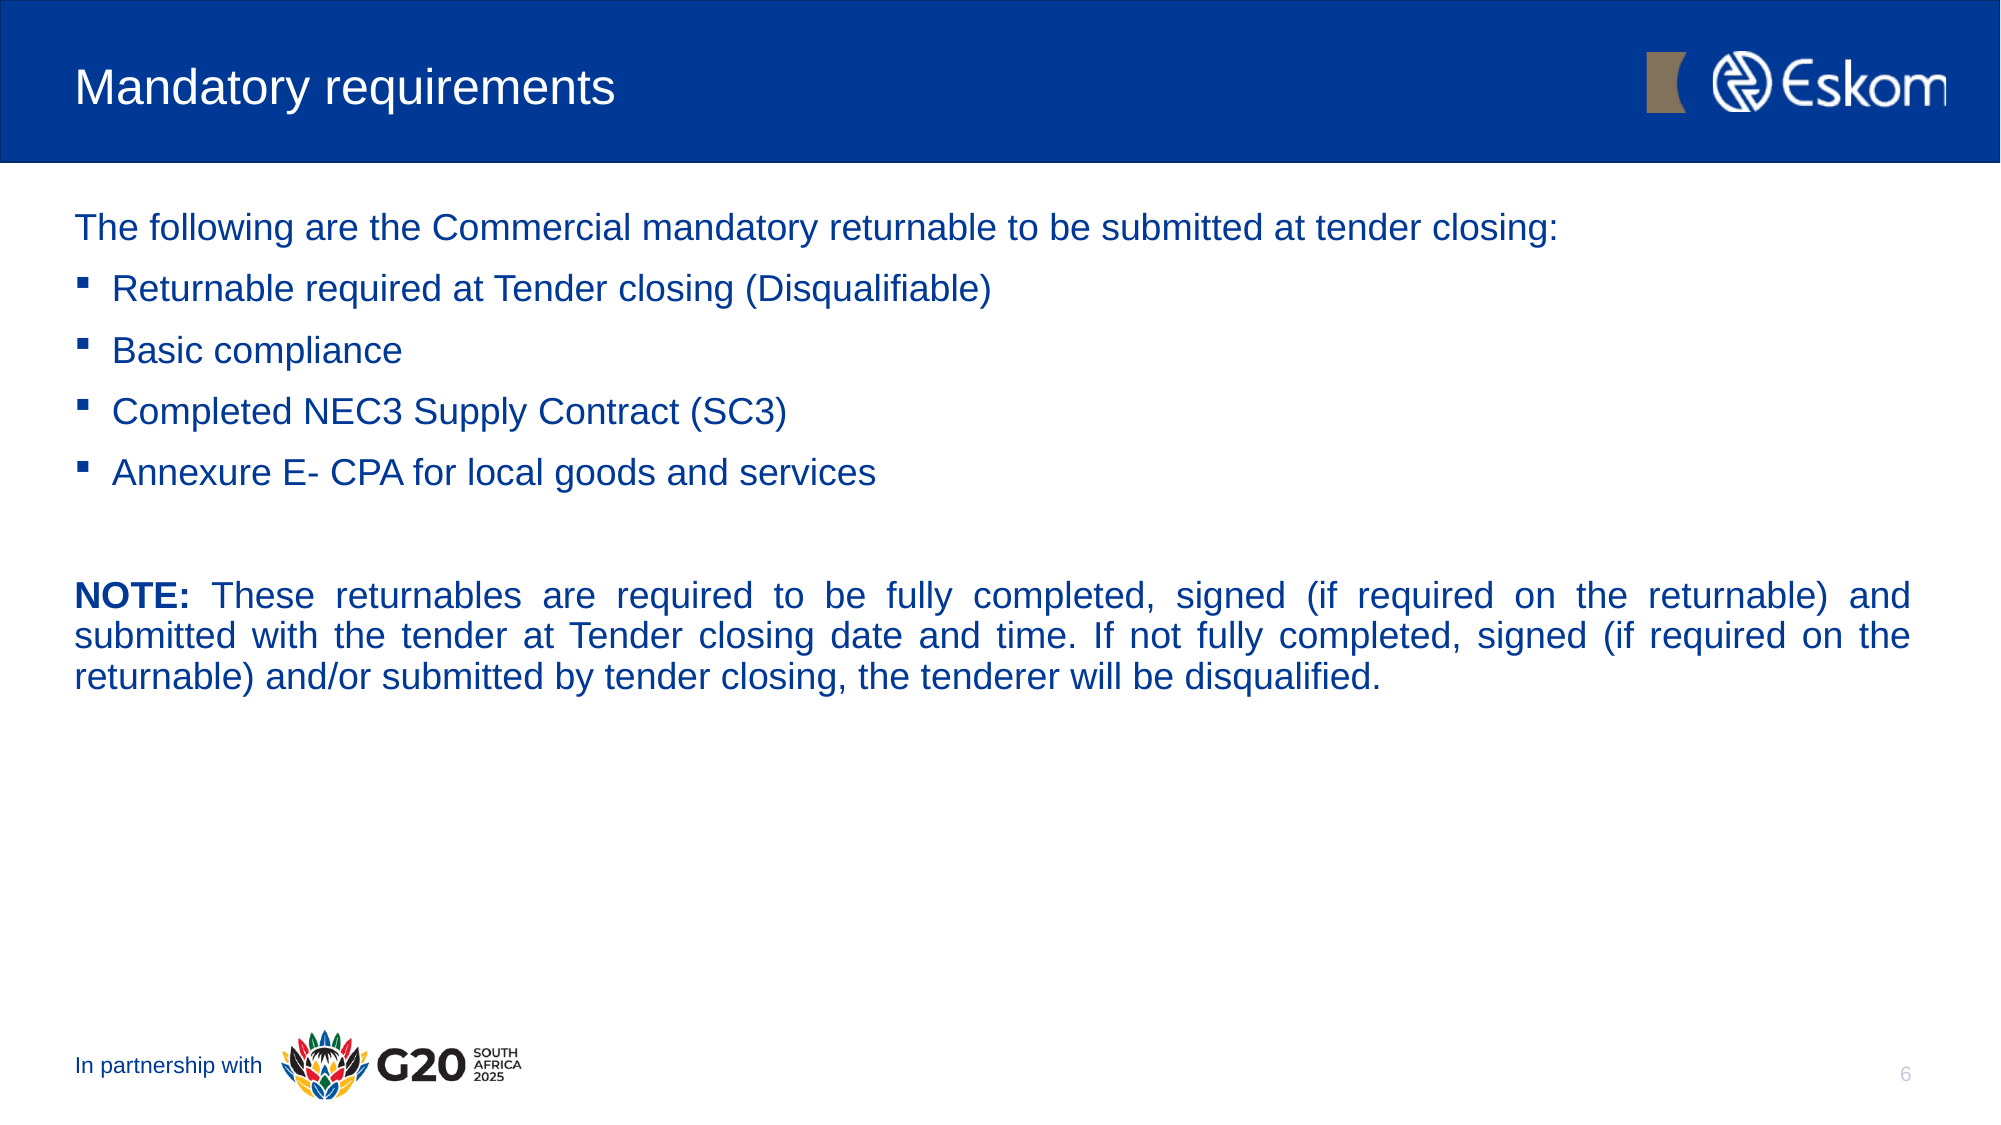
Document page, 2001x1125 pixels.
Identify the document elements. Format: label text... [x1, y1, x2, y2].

list The following are the Commercial mandatory returnable to be submitted at tender closing: Returnable required at Tender closing (Disqualifiable) Basic compliance Completed NEC3 Supply Contract (SC3) Annexure E- CPA for local goods and services NOTE: These returnables are required to be fully completed, signed (if required on the returnable) and submitted with the tender at Tender closing date and time. If not fully completed, signed (if required on the returnable) and/or submitted by tender closing, the tenderer will be disqualified. [59, 200, 1927, 998]
picture [280, 1029, 526, 1100]
title Mandatory requirements [59, 33, 1620, 143]
slide_number 6 [1869, 1042, 1927, 1103]
